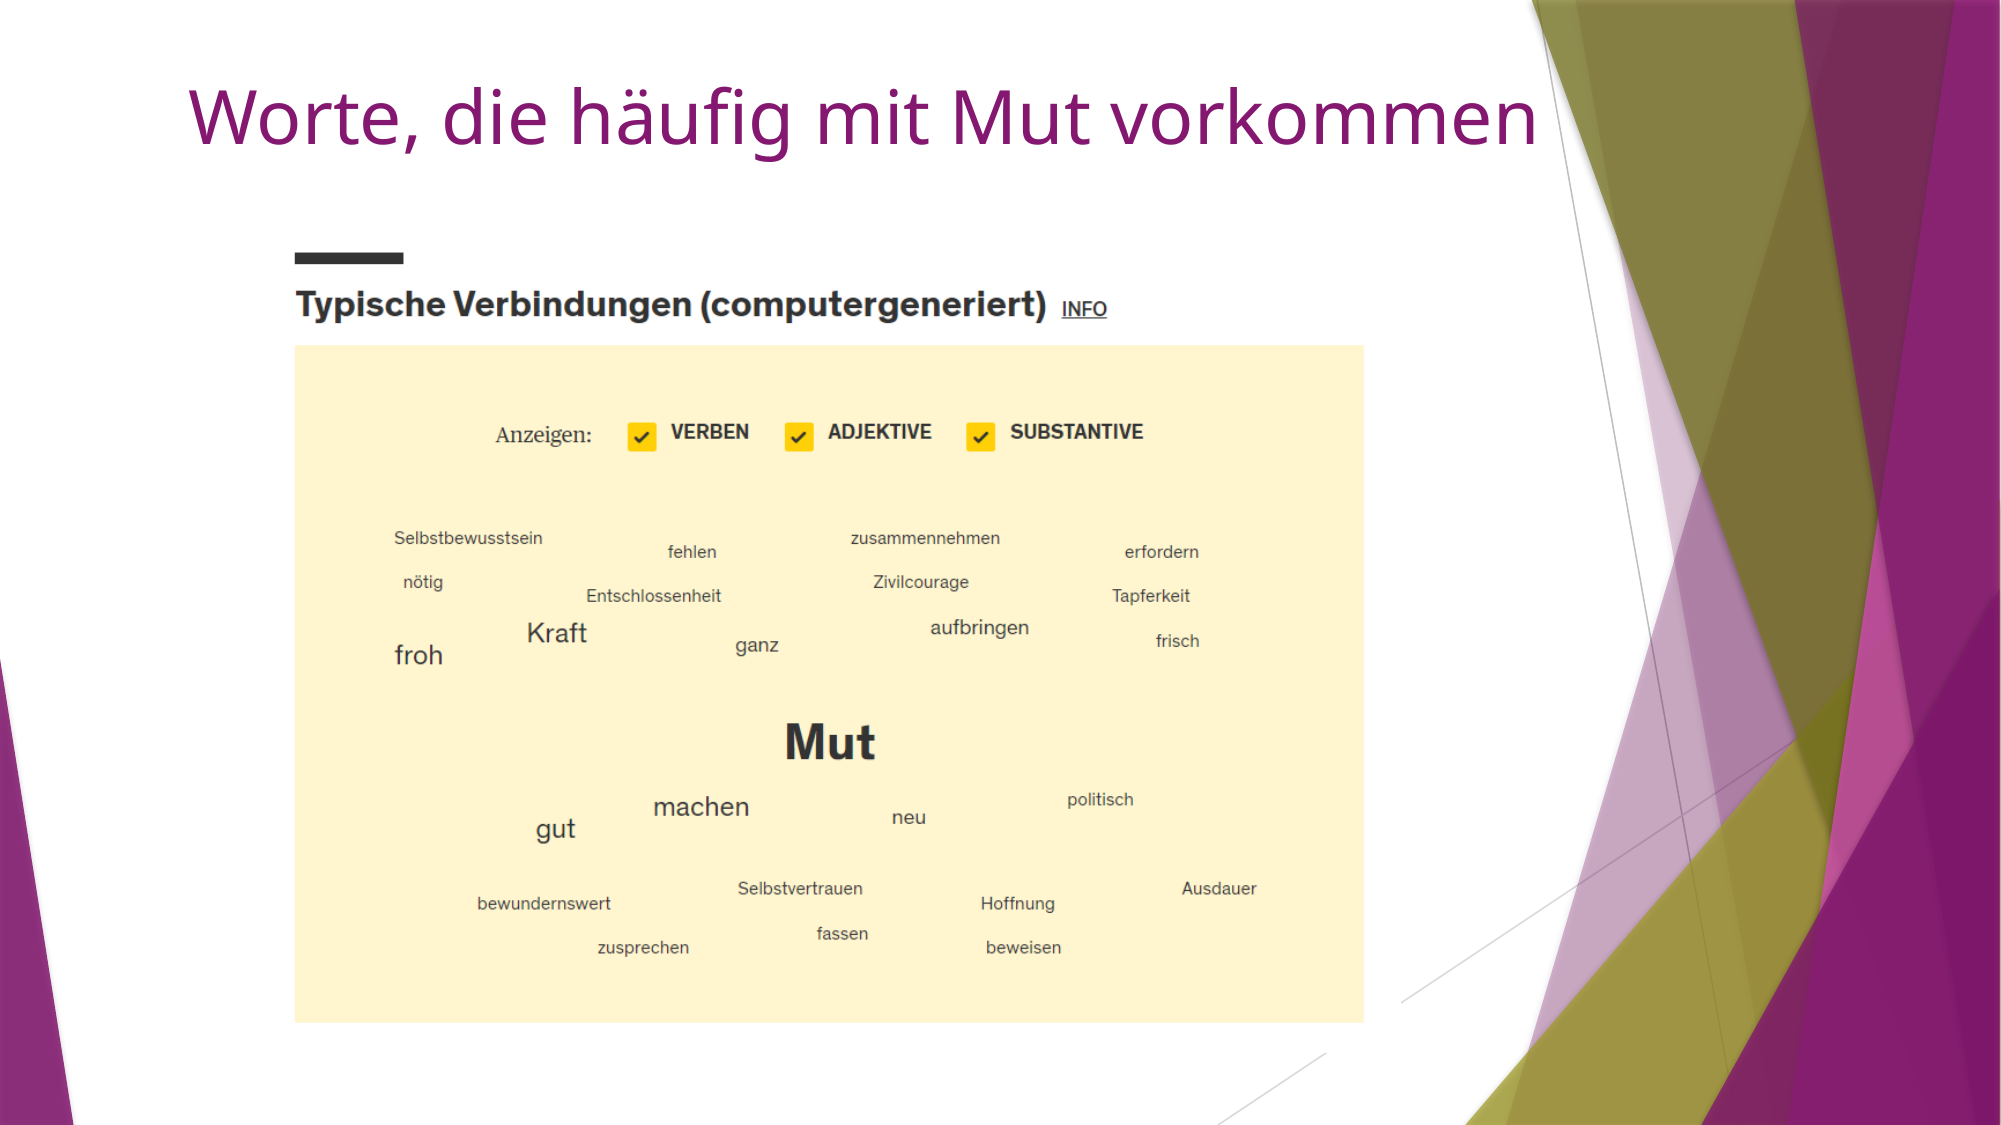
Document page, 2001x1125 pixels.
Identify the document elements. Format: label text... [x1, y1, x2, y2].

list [265, 210, 1402, 1053]
title Worte, die häufig mit Mut vorkommen [159, 62, 1570, 279]
